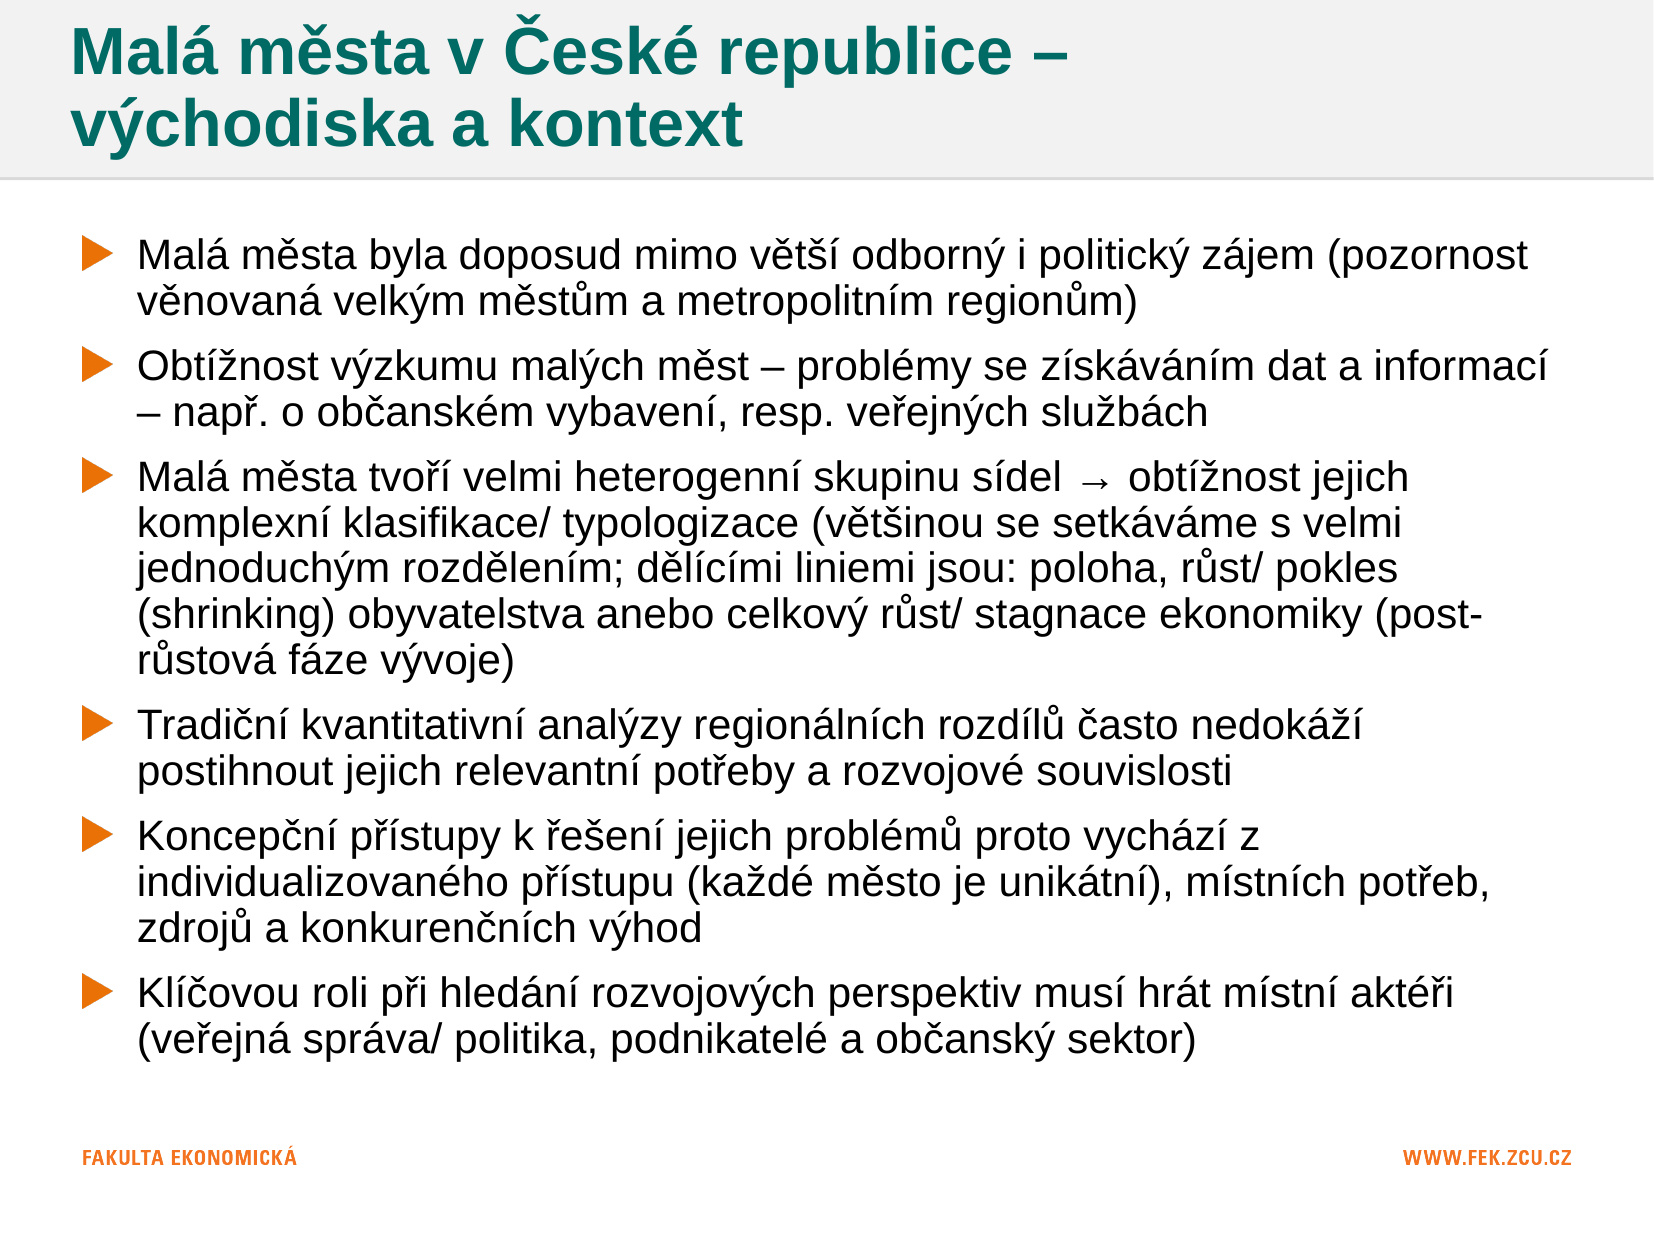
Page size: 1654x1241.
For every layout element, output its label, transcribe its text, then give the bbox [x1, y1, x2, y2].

title Malá města v České republice – východiska a kontext [0, 0, 1654, 178]
picture [1086, 1128, 1583, 1187]
picture [82, 346, 113, 382]
picture [70, 1128, 567, 1187]
picture [82, 457, 113, 493]
picture [82, 816, 113, 852]
list Malá města byla doposud mimo větší odborný i politický zájem (pozornost věnovaná velkým městům a metropolitním regionům) Obtížnost výzkumu malých měst – problémy se získáváním dat a informací – např. o občanském vybavení, resp. veřejných službách Malá města tvoří velmi heterogenní skupinu sídel → obtížnost jejich komplexní klasifikace/ typologizace (většinou se setkáváme s velmi jednoduchým rozdělením; dělícími liniemi jsou: poloha, růst/ pokles (shrinking) obyvatelstva anebo celkový růst/ stagnace ekonomiky (post-růstová fáze vývoje) Tradiční kvantitativní analýzy regionálních rozdílů často nedokáží postihnout jejich relevantní potřeby a rozvojové souvislosti Koncepční přístupy k řešení jejich problémů proto vychází z individualizovaného přístupu (každé město je unikátní), místních potřeb, zdrojů a konkurenčních výhod Klíčovou roli při hledání rozvojových perspektiv musí hrát místní aktéři (veřejná správa/ politika, podnikatelé a občanský sektor) [0, 232, 1654, 1075]
picture [82, 235, 113, 271]
picture [82, 705, 113, 741]
picture [82, 973, 113, 1009]
